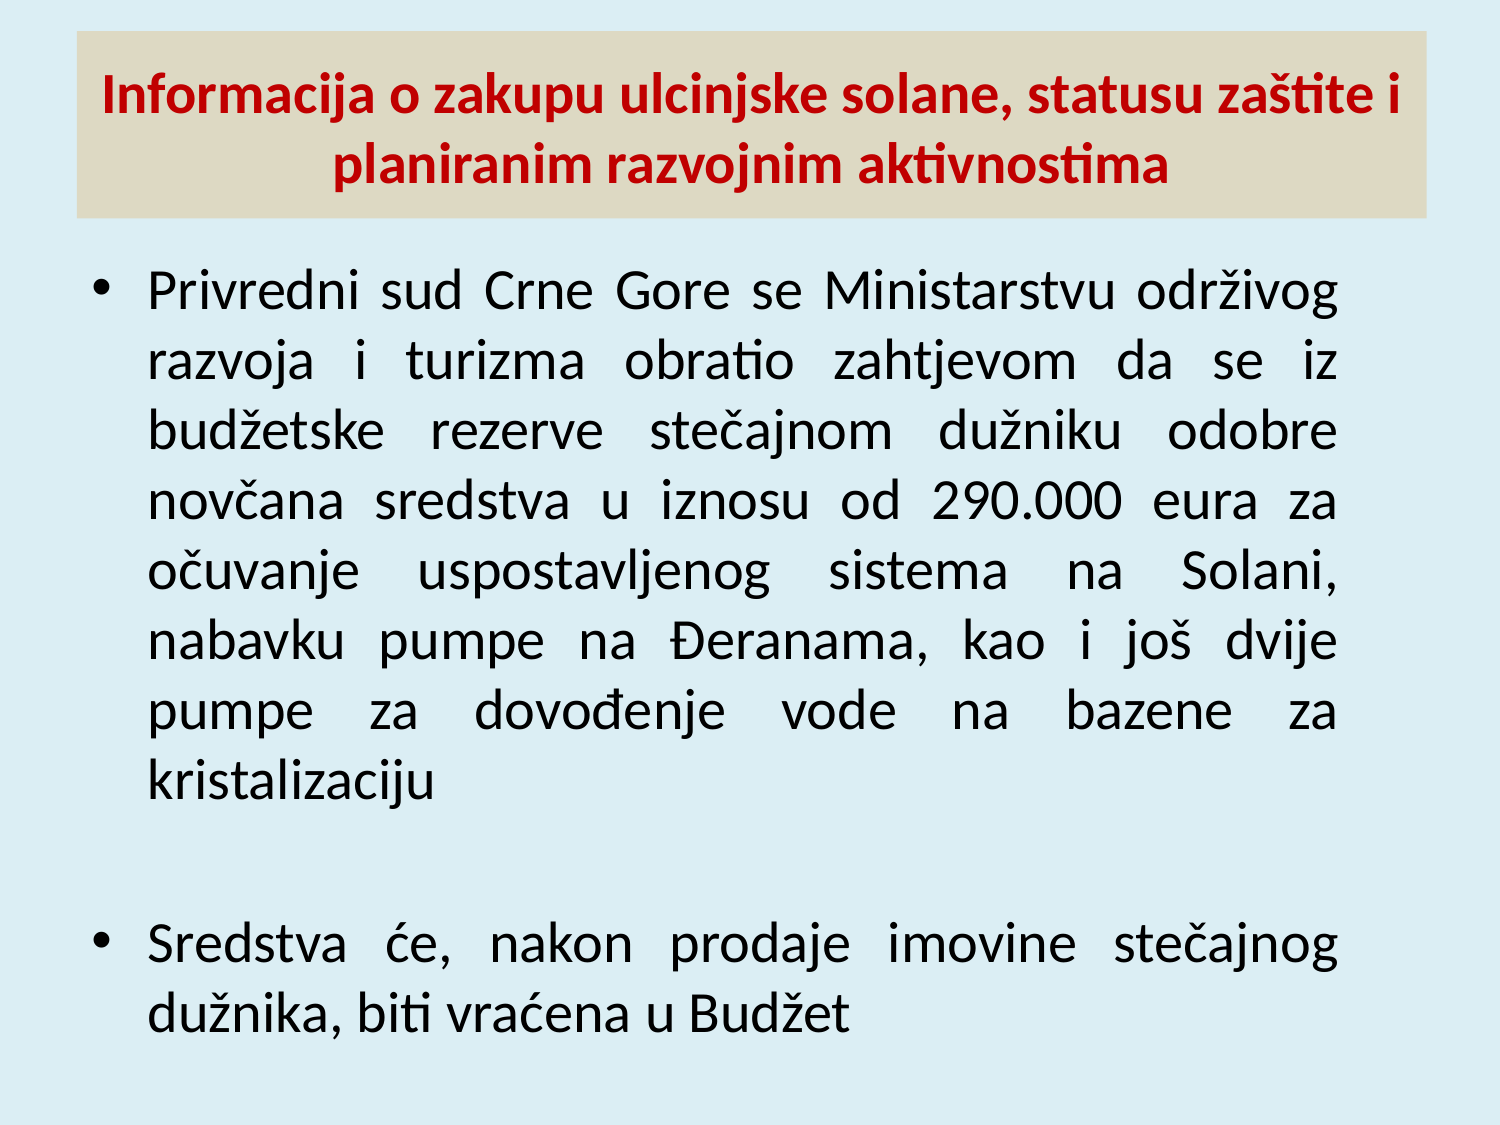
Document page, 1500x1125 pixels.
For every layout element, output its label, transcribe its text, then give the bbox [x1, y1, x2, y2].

list Privredni sud Crne Gore se Ministarstvu održivog razvoja i turizma obratio zahtjevom da se iz budžetske rezerve stečajnom dužniku odobre novčana sredstva u iznosu od 290.000 eura za očuvanje uspostavljenog sistema na Solani, nabavku pumpe na Đeranama, kao i još dvije pumpe za dovođenje vode na bazene za kristalizaciju Sredstva će, nakon prodaje imovine stečajnog dužnika, biti vraćena u Budžet [76, 243, 1355, 923]
text_box Informacija o zakupu ulcinjske solane, statusu zaštite i planiranim razvojnim aktivnostima [76, 31, 1427, 219]
